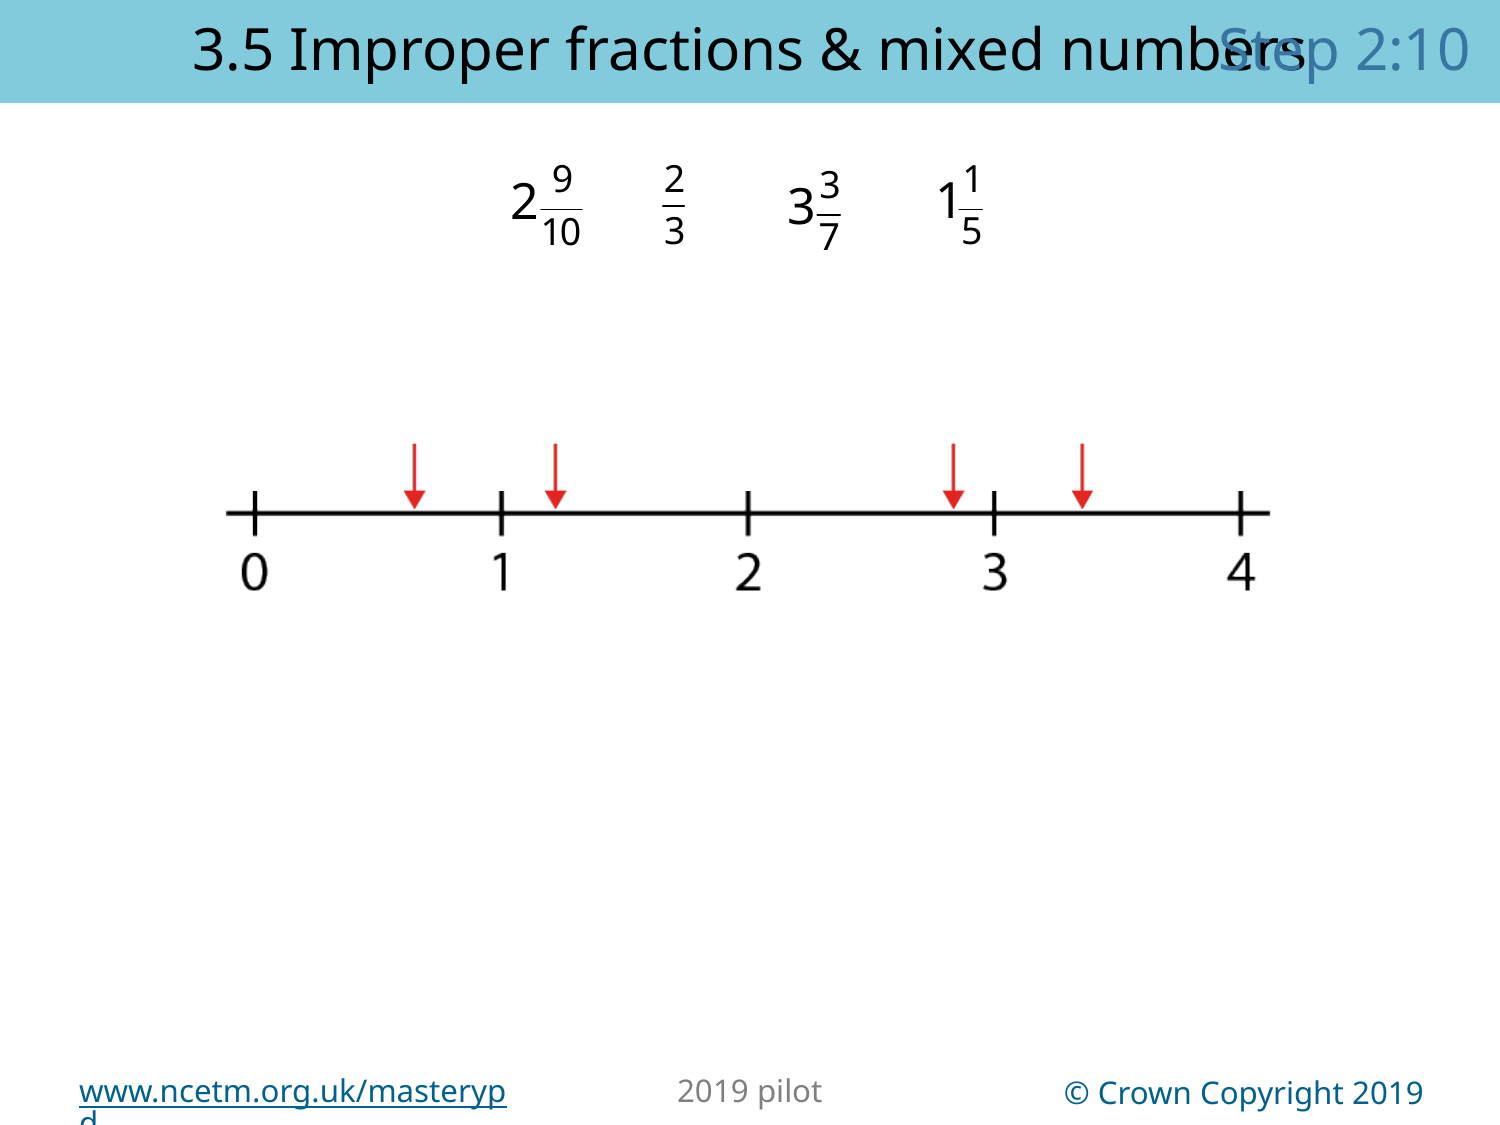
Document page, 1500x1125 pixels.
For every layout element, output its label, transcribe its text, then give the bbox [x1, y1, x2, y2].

list Step 2:10 [0, 0, 1500, 104]
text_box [785, 163, 847, 256]
picture [101, 428, 1399, 634]
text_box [508, 158, 588, 251]
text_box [936, 158, 987, 251]
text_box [658, 159, 690, 251]
